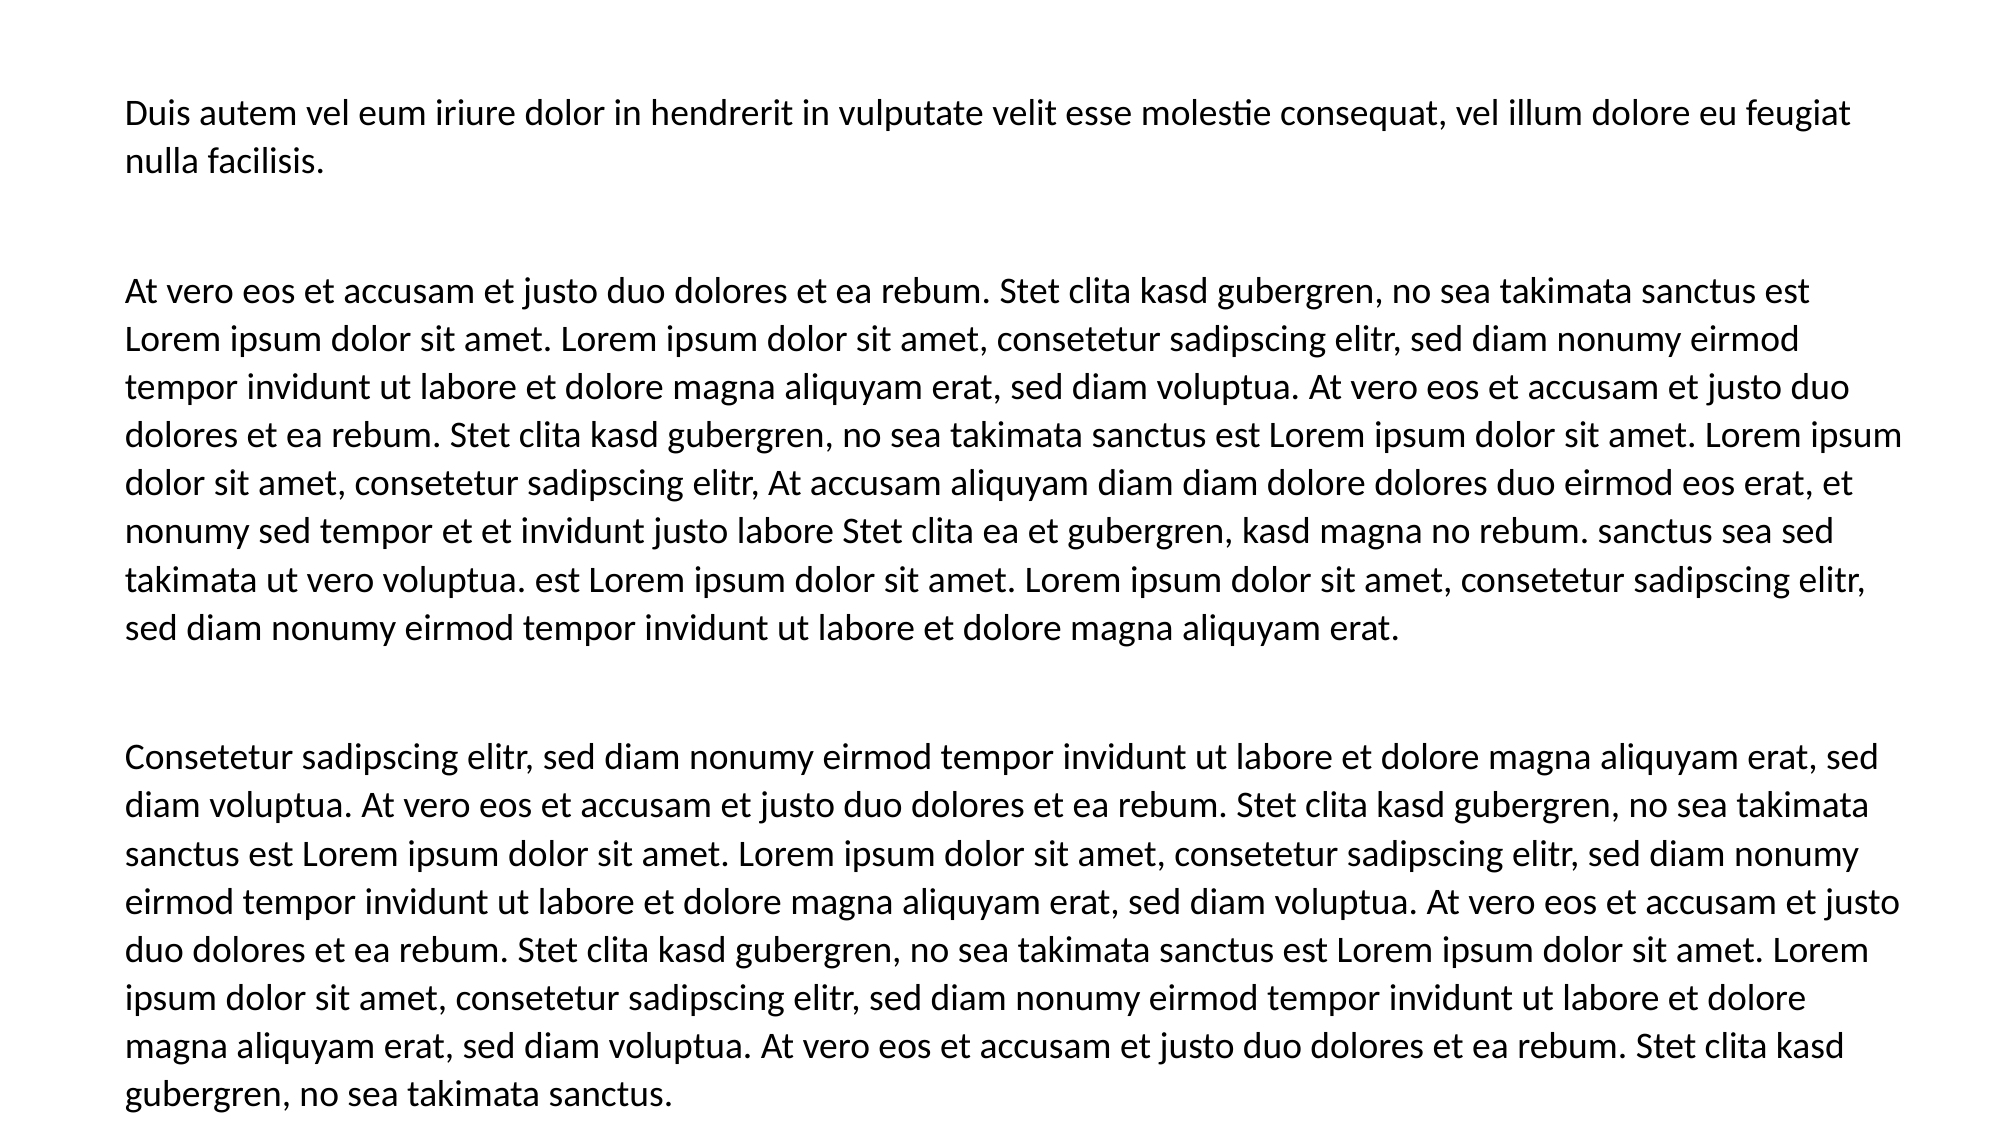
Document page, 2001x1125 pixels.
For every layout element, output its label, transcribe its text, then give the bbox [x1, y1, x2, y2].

text_box Duis autem vel eum iriure dolor in hendrerit in vulputate velit esse molestie consequat, vel illum dolore eu feugiat nulla facilisis. At vero eos et accusam et justo duo dolores et ea rebum. Stet clita kasd gubergren, no sea takimata sanctus est Lorem ipsum dolor sit amet. Lorem ipsum dolor sit amet, consetetur sadipscing elitr, sed diam nonumy eirmod tempor invidunt ut labore et dolore magna aliquyam erat, sed diam voluptua. At vero eos et accusam et justo duo dolores et ea rebum. Stet clita kasd gubergren, no sea takimata sanctus est Lorem ipsum dolor sit amet. Lorem ipsum dolor sit amet, consetetur sadipscing elitr, At accusam aliquyam diam diam dolore dolores duo eirmod eos erat, et nonumy sed tempor et et invidunt justo labore Stet clita ea et gubergren, kasd magna no rebum. sanctus sea sed takimata ut vero voluptua. est Lorem ipsum dolor sit amet. Lorem ipsum dolor sit amet, consetetur sadipscing elitr, sed diam nonumy eirmod tempor invidunt ut labore et dolore magna aliquyam erat. Consetetur sadipscing elitr, sed diam nonumy eirmod tempor invidunt ut labore et dolore magna aliquyam erat, sed diam voluptua. At vero eos et accusam et justo duo dolores et ea rebum. Stet clita kasd gubergren, no sea takimata sanctus est Lorem ipsum dolor sit amet. Lorem ipsum dolor sit amet, consetetur sadipscing elitr, sed diam nonumy eirmod tempor invidunt ut labore et dolore magna aliquyam erat, sed diam voluptua. At vero eos et accusam et justo duo dolores et ea rebum. Stet clita kasd gubergren, no sea takimata sanctus est Lorem ipsum dolor sit amet. Lorem ipsum dolor sit amet, consetetur sadipscing elitr, sed diam nonumy eirmod tempor invidunt ut labore et dolore magna aliquyam erat, sed diam voluptua. At vero eos et accusam et justo duo dolores et ea rebum. Stet clita kasd gubergren, no sea takimata sanctus. [110, 77, 1923, 1125]
